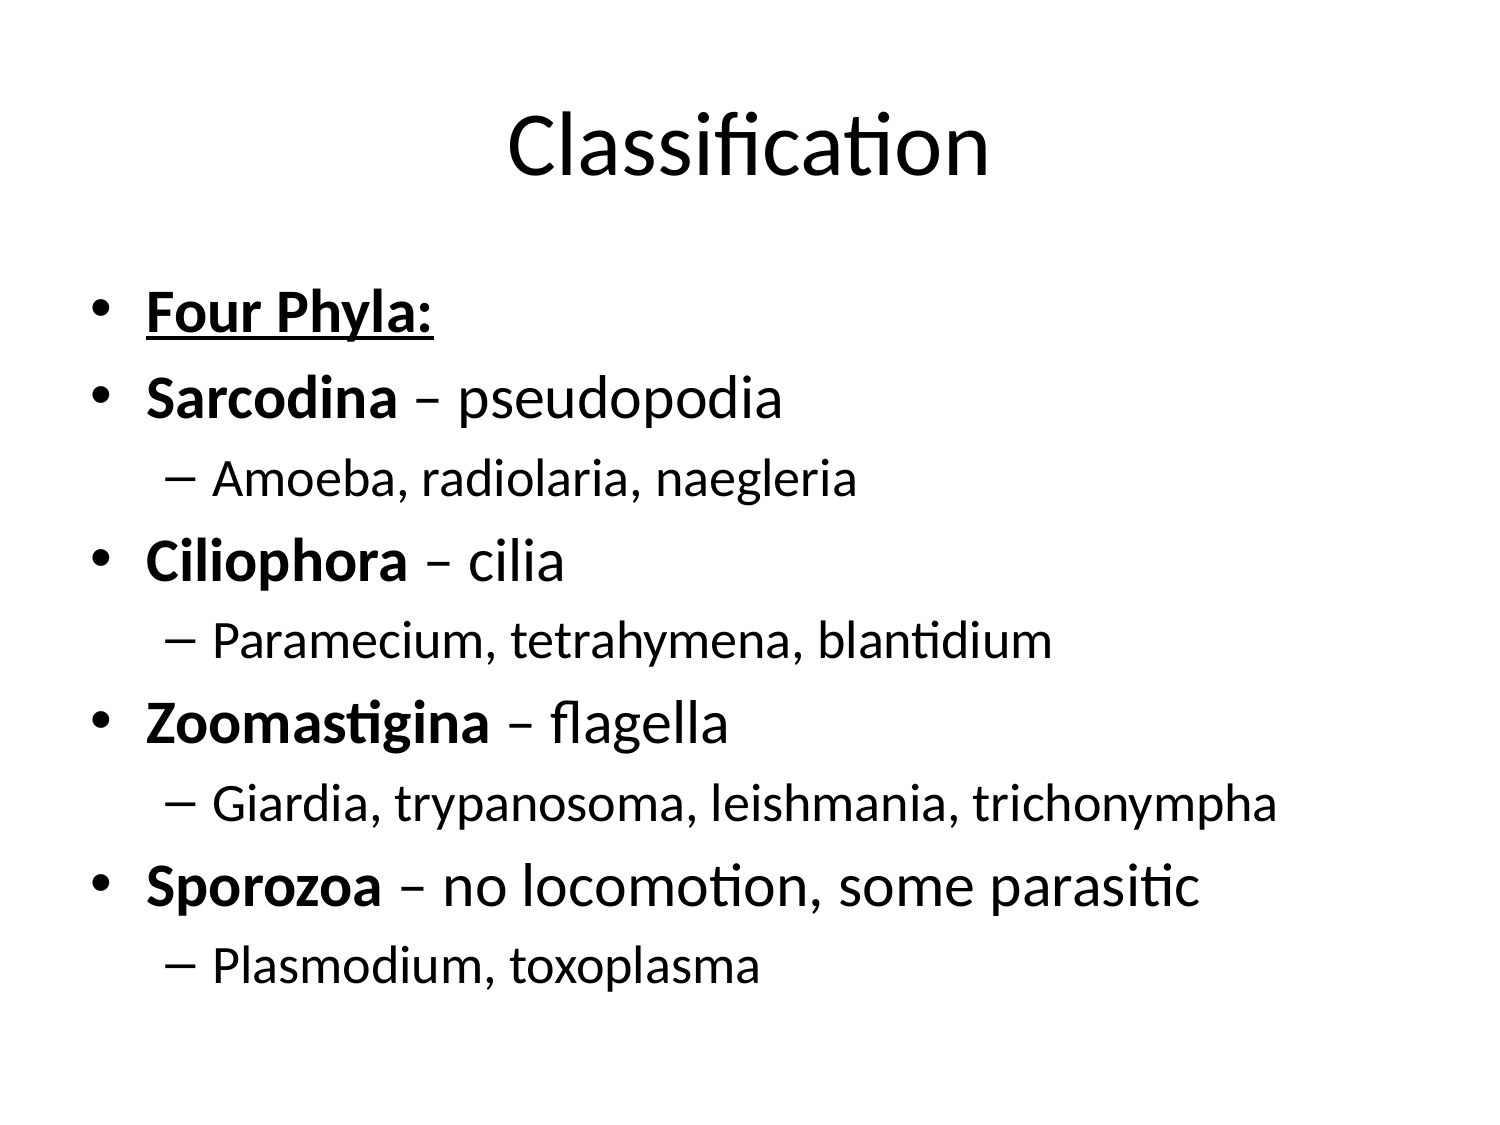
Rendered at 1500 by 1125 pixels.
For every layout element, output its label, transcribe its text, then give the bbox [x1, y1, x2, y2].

title Classification [75, 45, 1425, 233]
list Four Phyla: Sarcodina – pseudopodia Amoeba, radiolaria, naegleria Ciliophora – cilia Paramecium, tetrahymena, blantidium Zoomastigina – flagella Giardia, trypanosoma, leishmania, trichonympha Sporozoa – no locomotion, some parasitic Plasmodium, toxoplasma [75, 262, 1425, 1005]
